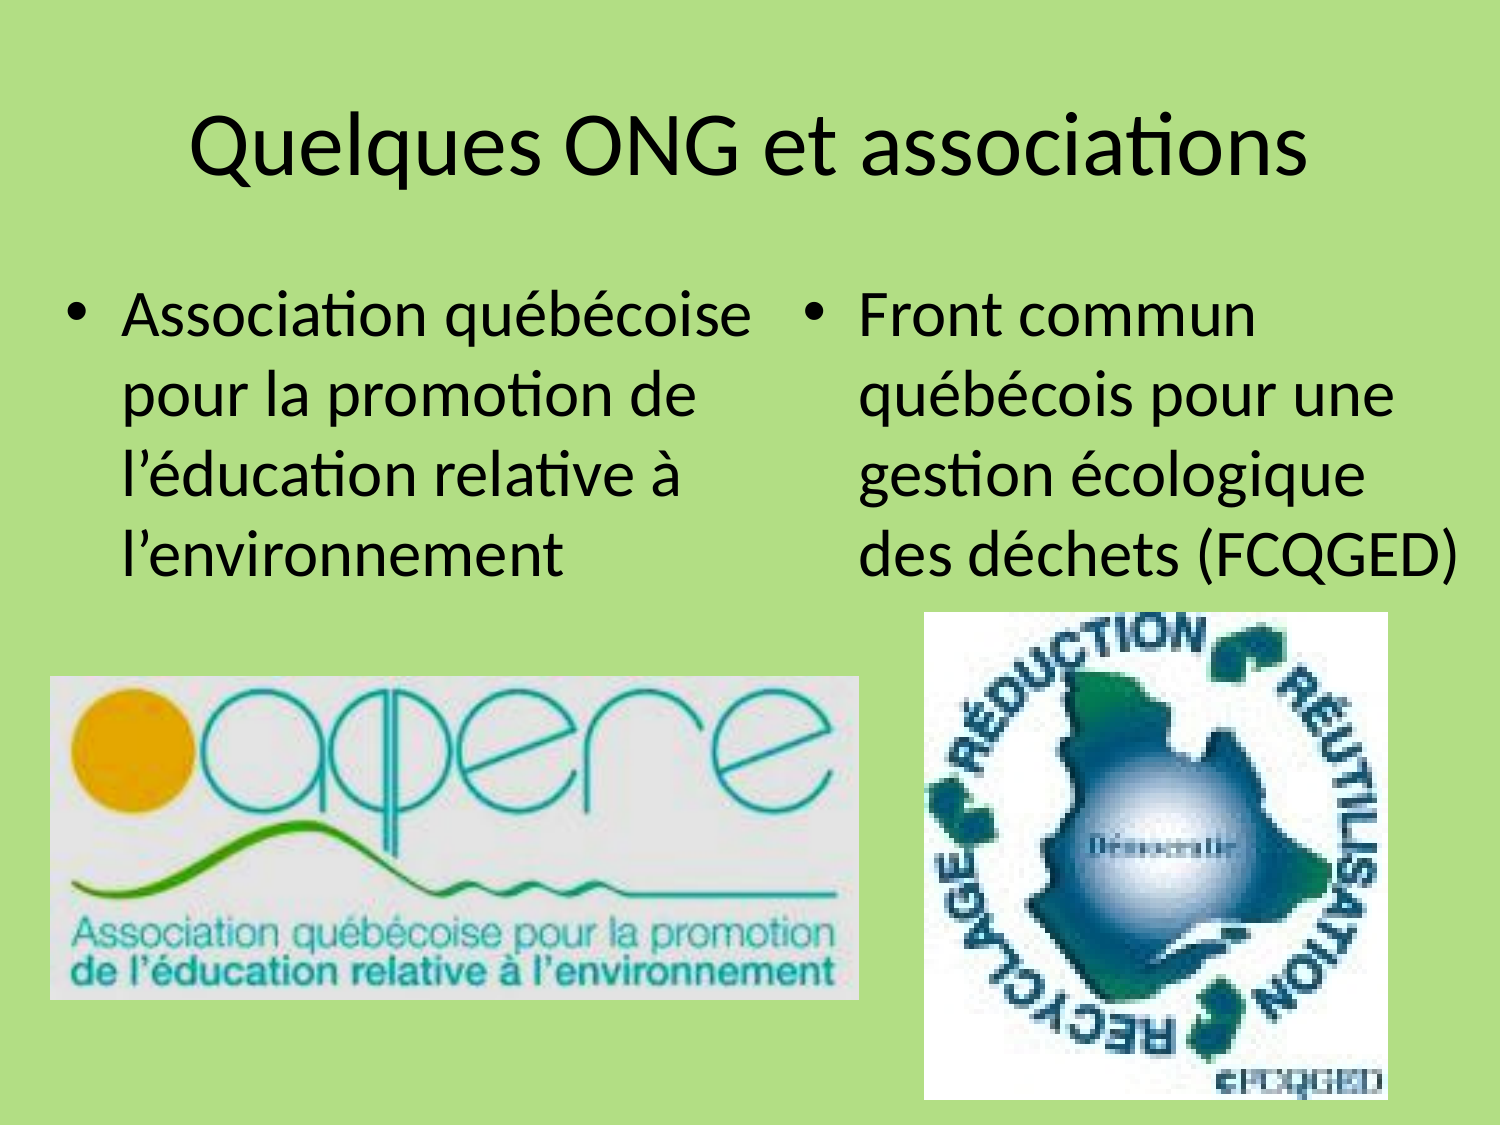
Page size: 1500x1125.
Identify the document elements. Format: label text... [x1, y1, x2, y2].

list Association québécoise pour la promotion de l’éducation relative à l’environnement [50, 262, 787, 675]
picture [924, 612, 1388, 1101]
list Front commun québécois pour une gestion écologique des déchets (FCQGED) [787, 262, 1488, 1005]
title Quelques ONG et associations [75, 45, 1425, 233]
picture [49, 676, 859, 1001]
